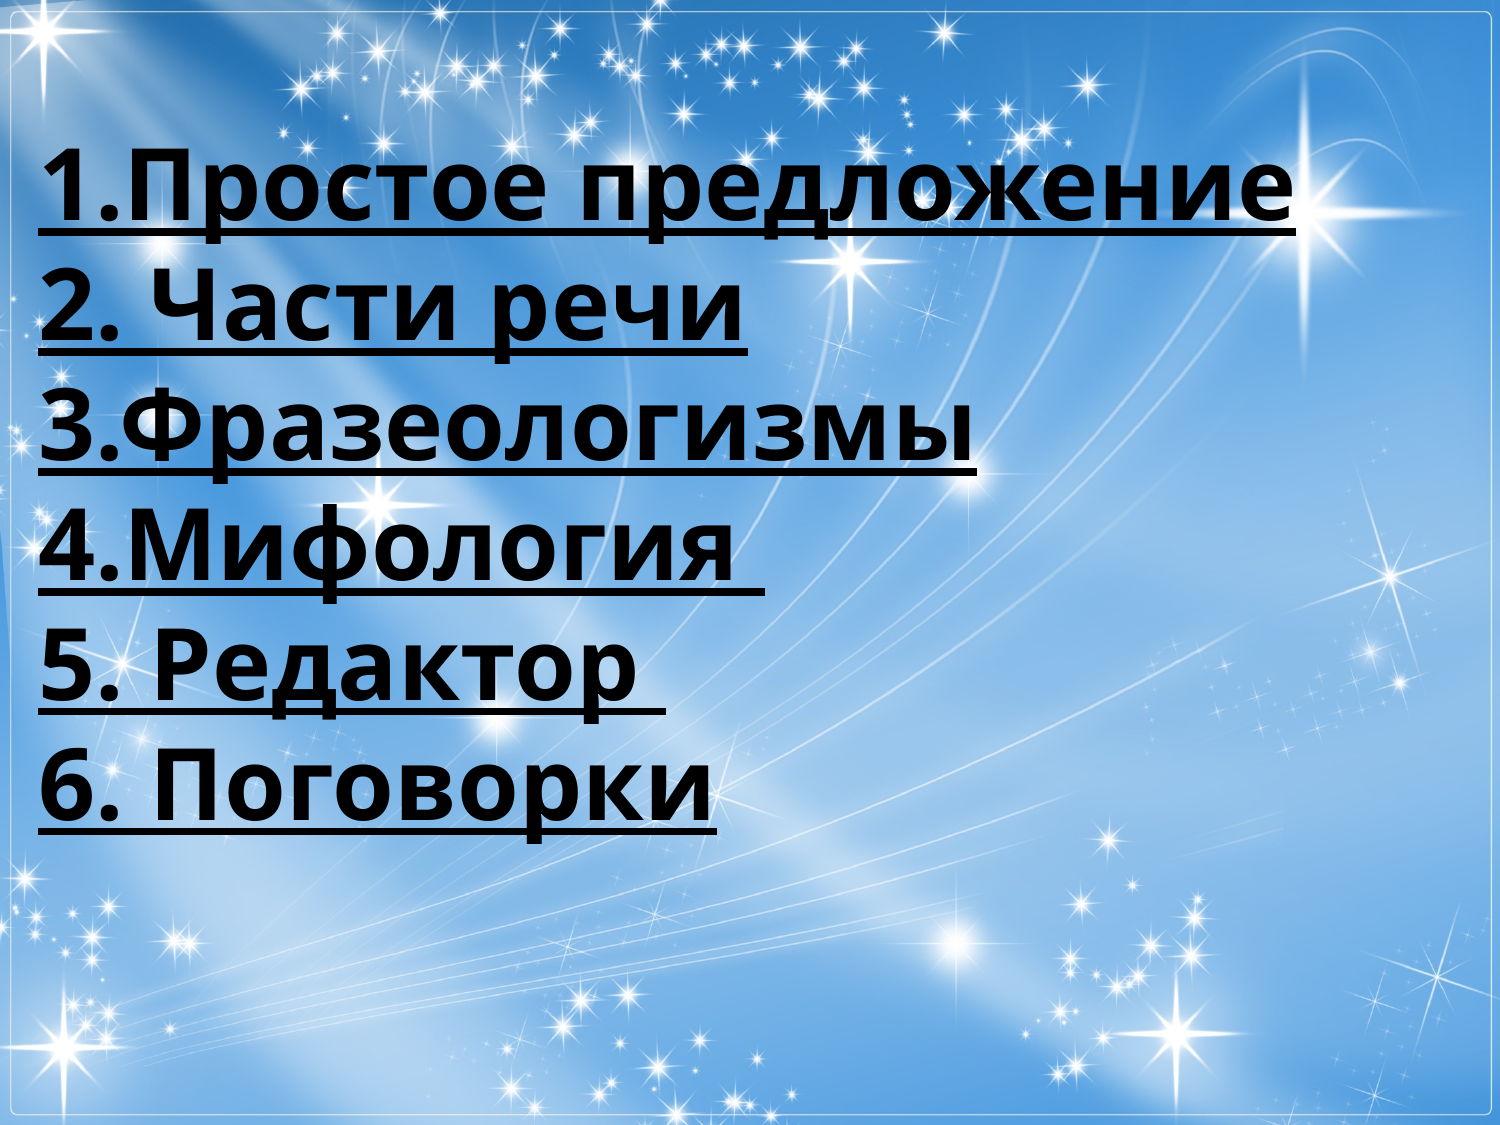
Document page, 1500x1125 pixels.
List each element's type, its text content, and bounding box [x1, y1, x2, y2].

text_box 1.Простое предложение 2. Части речи 3.Фразеологизмы 4.Мифология 5. Редактор 6. Поговорки [23, 23, 1465, 1023]
picture [0, 0, 1500, 1125]
